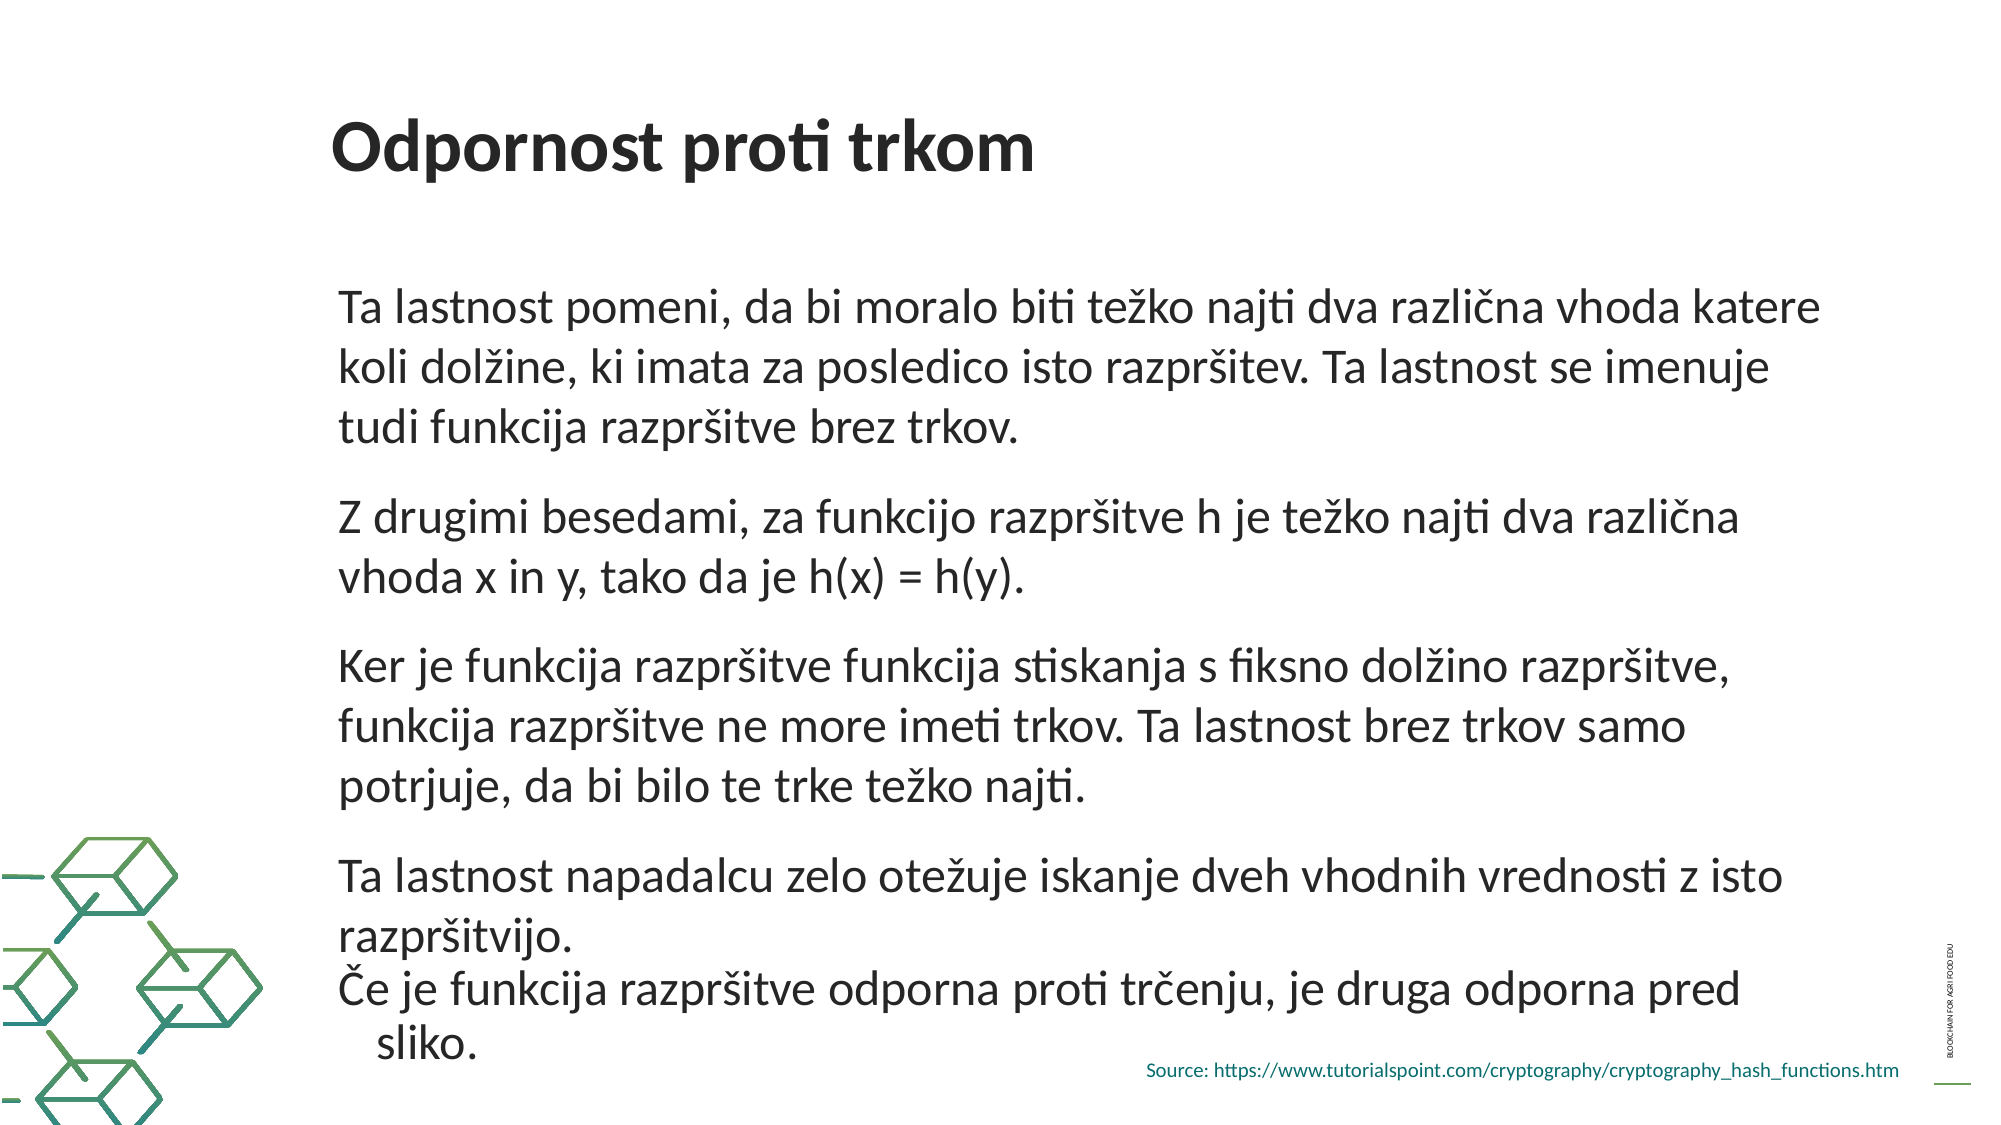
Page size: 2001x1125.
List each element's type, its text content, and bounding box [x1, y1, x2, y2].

list Odpornost proti trkom [316, 99, 1869, 267]
list Ta lastnost pomeni, da bi moralo biti težko najti dva različna vhoda katere koli dolžine, ki imata za posledico isto razpršitev. Ta lastnost se imenuje tudi funkcija razpršitve brez trkov. Z drugimi besedami, za funkcijo razpršitve h je težko najti dva različna vhoda x in y, tako da je h(x) = h(y). Ker je funkcija razpršitve funkcija stiskanja s fiksno dolžino razpršitve, funkcija razpršitve ne more imeti trkov. Ta lastnost brez trkov samo potrjuje, da bi bilo te trke težko najti. Ta lastnost napadalcu zelo otežuje iskanje dveh vhodnih vrednosti z isto razpršitvijo. Če je funkcija razpršitve odporna proti trčenju, je druga odporna pred sliko. [323, 267, 1859, 1070]
text_box Source: https://www.tutorialspoint.com/cryptography/cryptography_hash_functions.htm [1131, 1049, 1931, 1090]
